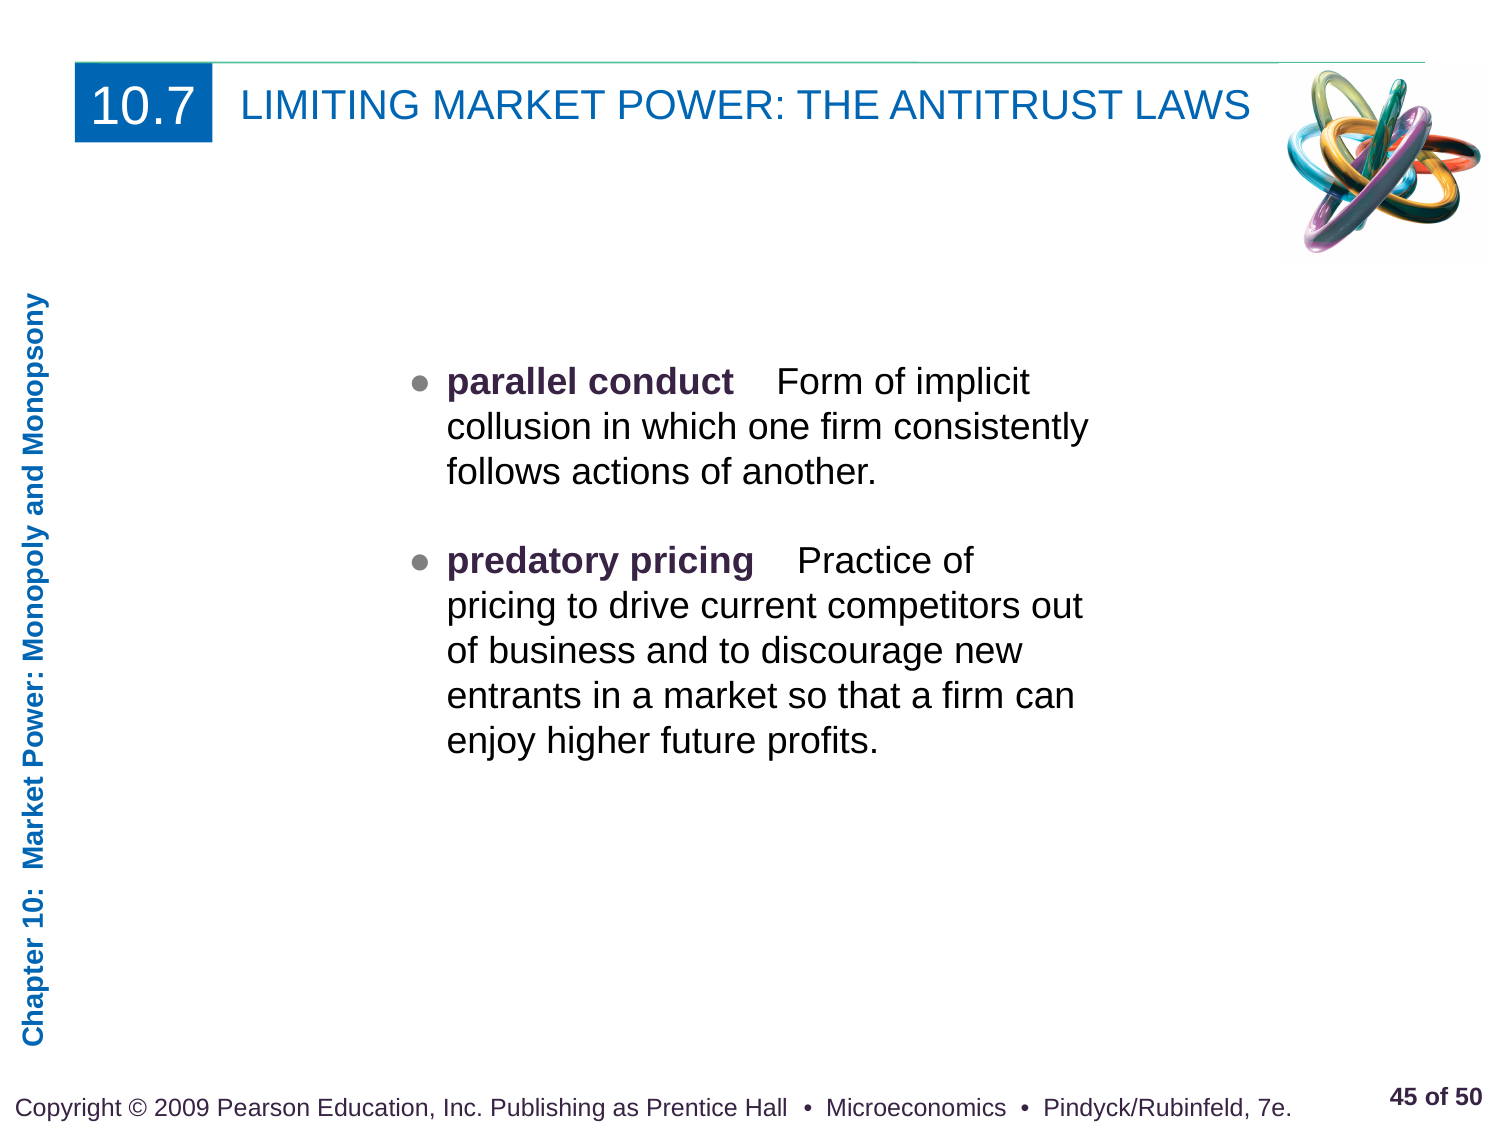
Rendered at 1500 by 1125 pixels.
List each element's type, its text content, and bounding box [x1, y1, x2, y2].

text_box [74, 62, 1279, 143]
picture [1278, 63, 1488, 263]
text_box ● predatory pricing Practice of pricing to drive current competitors out of business and to discourage new entrants in a market so that a firm can enjoy higher future profits. [393, 528, 1107, 769]
text_box ● parallel conduct Form of implicit collusion in which one firm consistently follows actions of another. [393, 349, 1107, 500]
